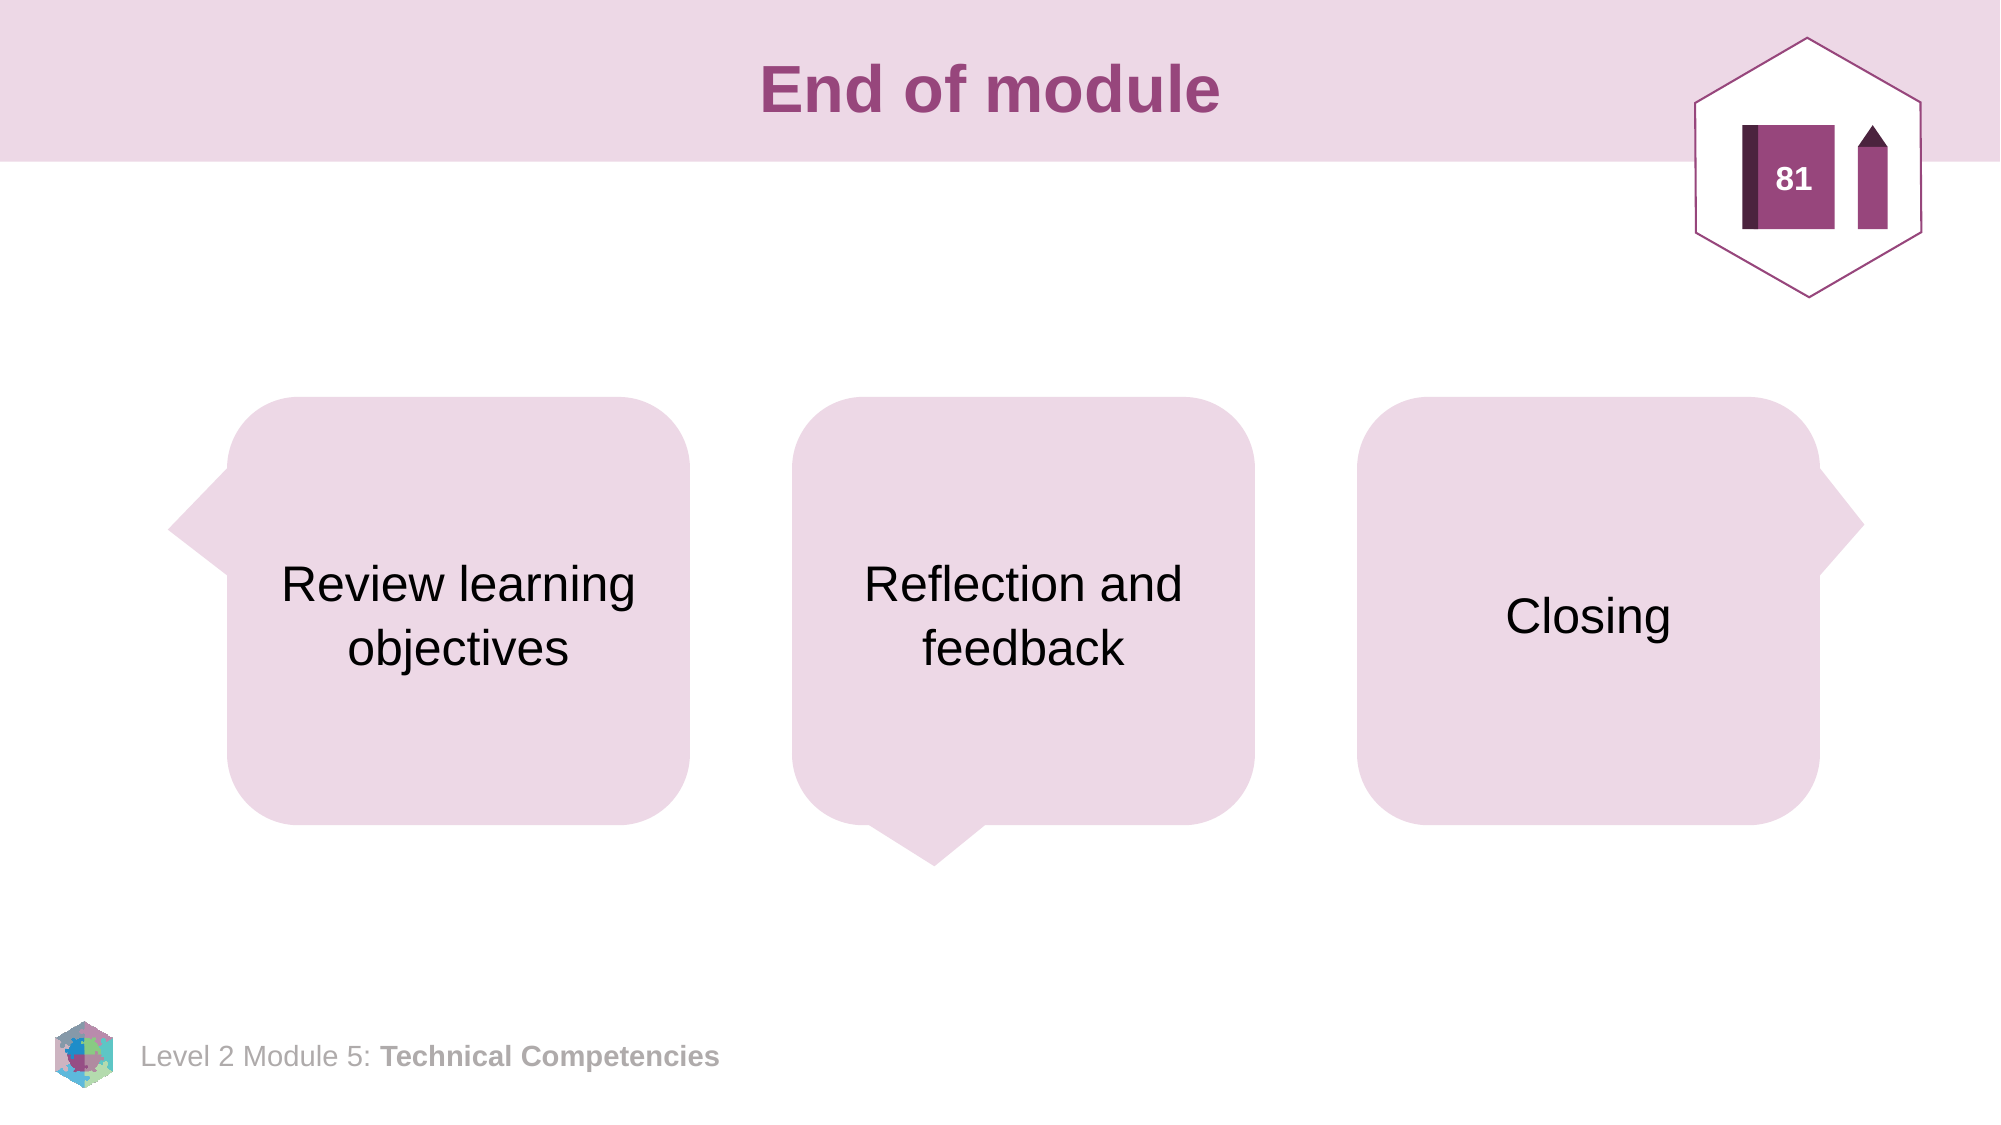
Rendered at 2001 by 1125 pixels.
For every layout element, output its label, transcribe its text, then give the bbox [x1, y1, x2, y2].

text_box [1677, 55, 1939, 280]
picture [55, 1021, 113, 1088]
text_box Review learning objectives [166, 395, 691, 827]
text_box Closing [1355, 395, 1866, 827]
title End of module [137, 19, 1863, 163]
text_box Reflection and feedback [790, 395, 1256, 868]
